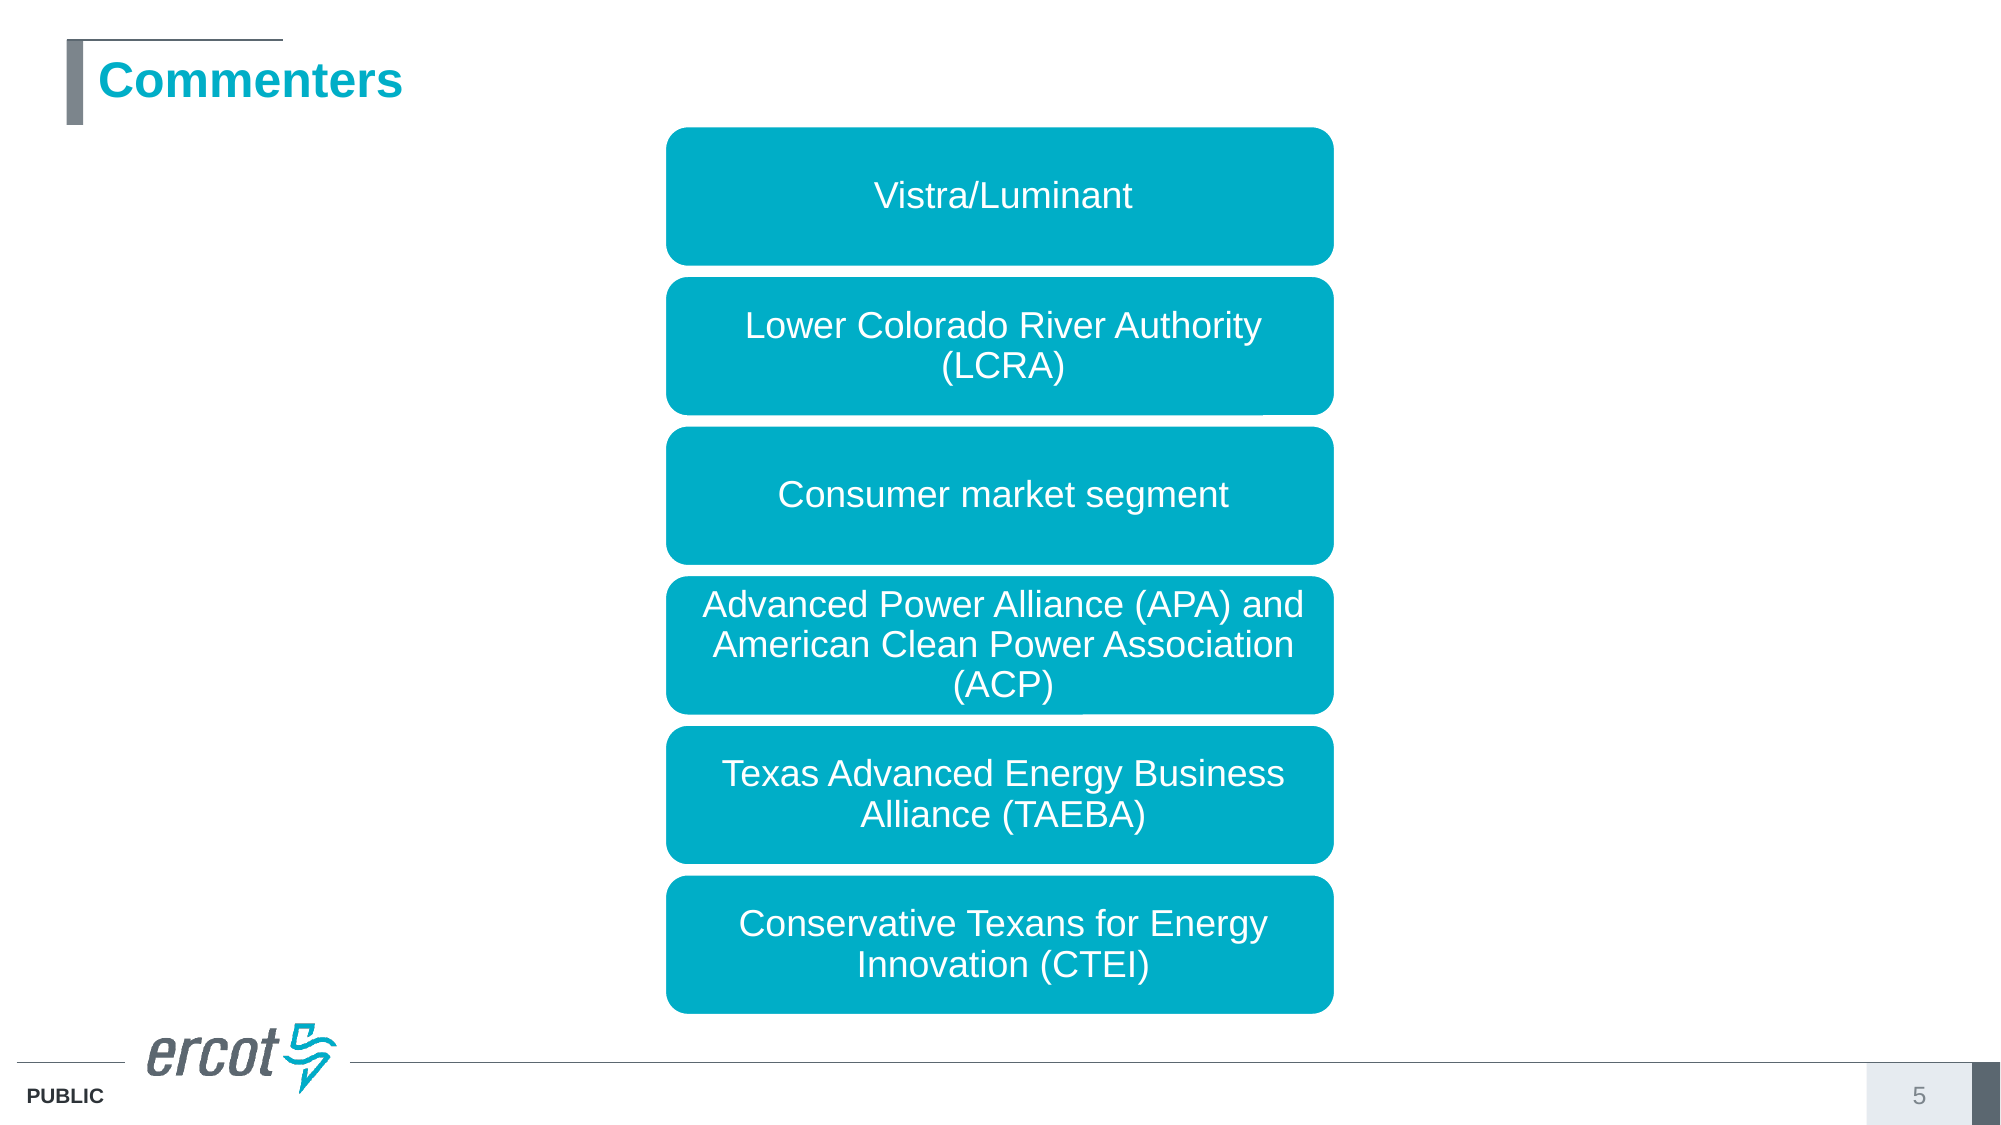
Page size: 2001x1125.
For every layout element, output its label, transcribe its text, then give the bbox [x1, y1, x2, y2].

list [66, 124, 1934, 1017]
picture [143, 1019, 340, 1096]
slide_number 5 [1866, 1076, 1973, 1113]
title Commenters [83, 39, 1934, 121]
